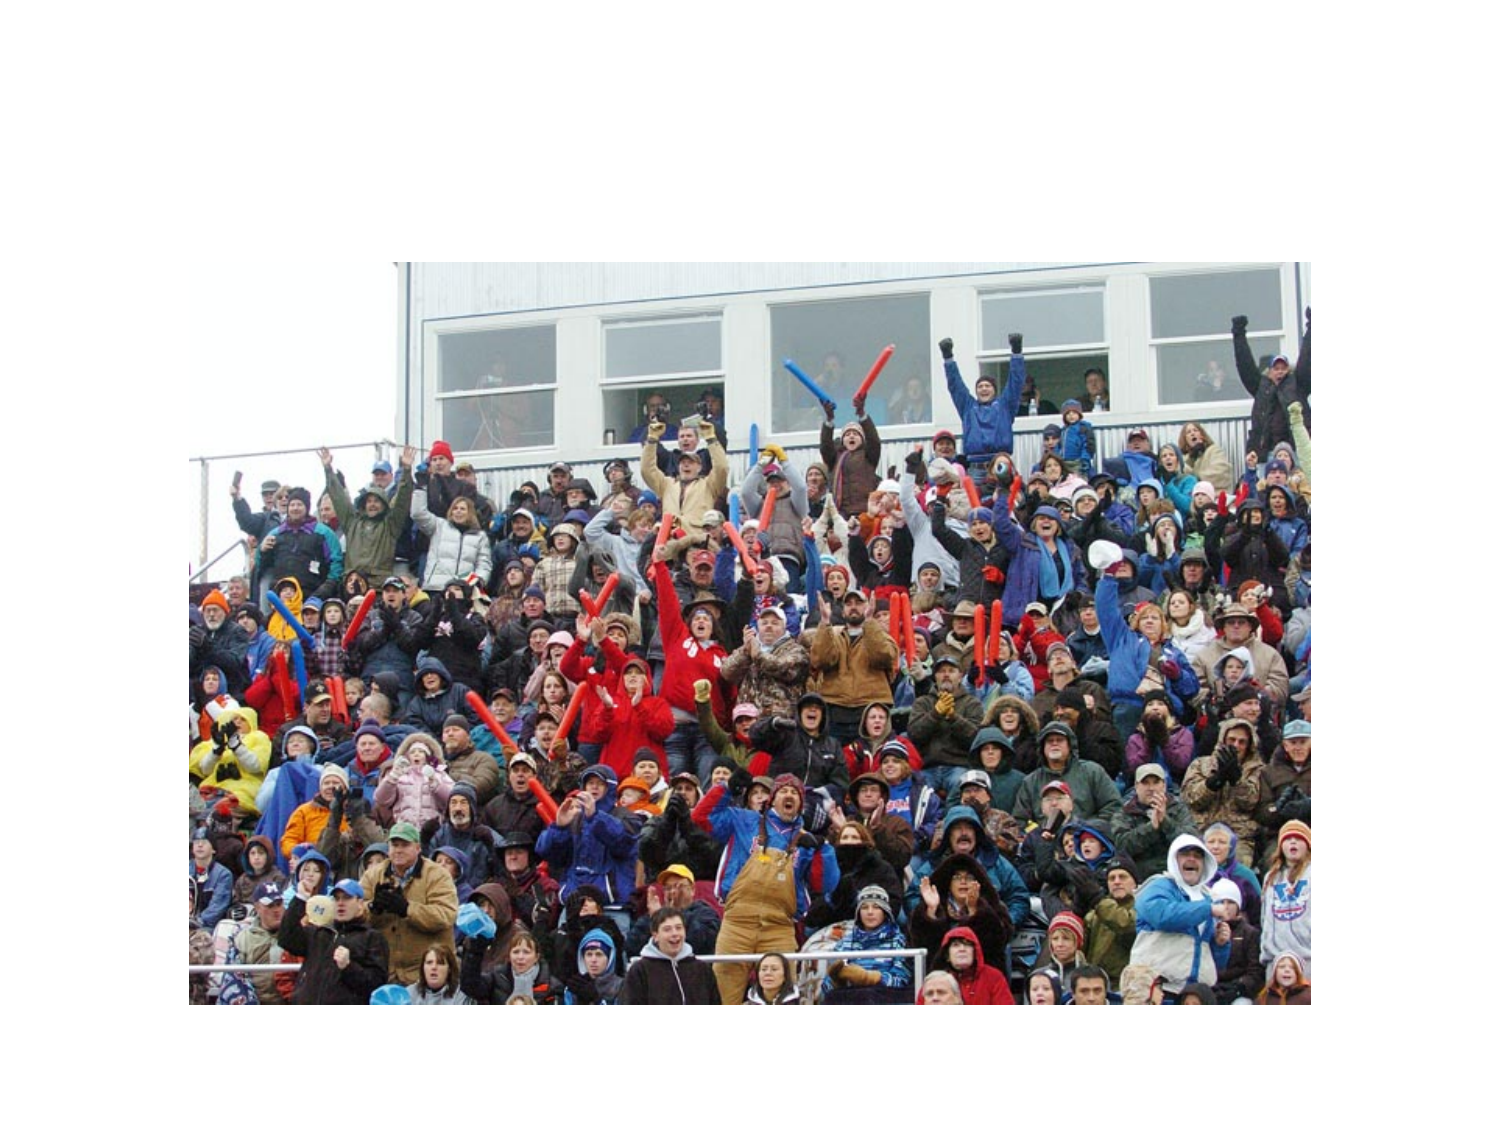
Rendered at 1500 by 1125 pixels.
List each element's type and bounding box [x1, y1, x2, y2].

list [189, 262, 1311, 1006]
